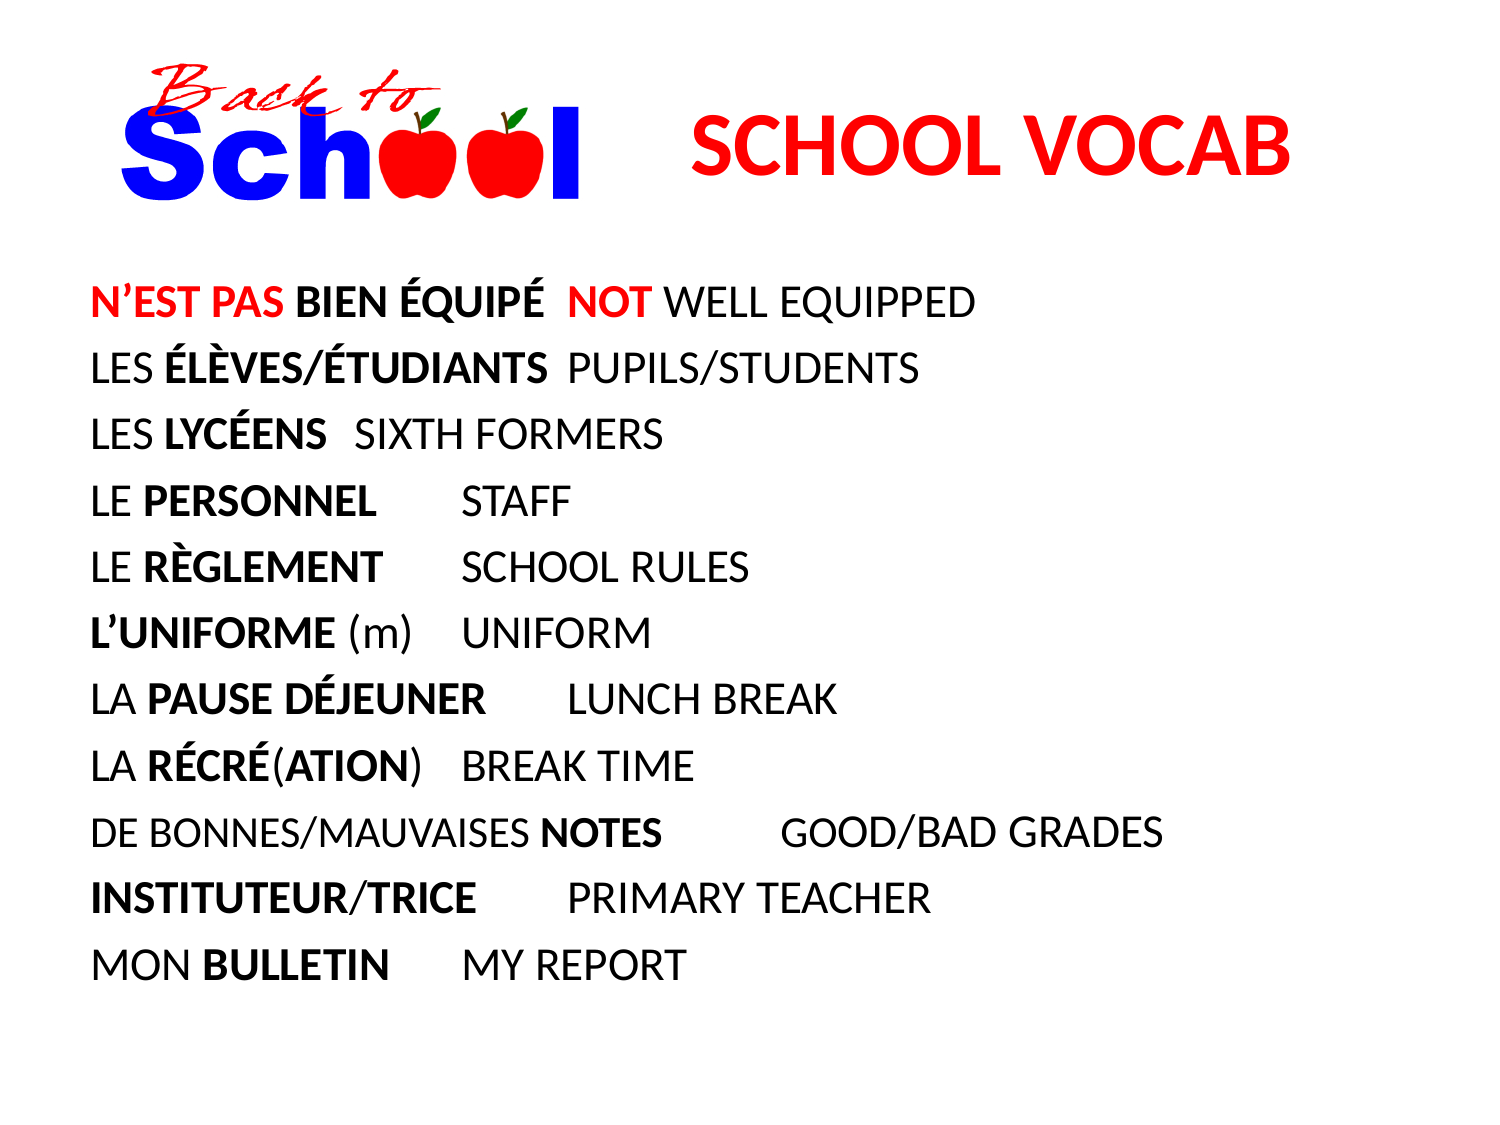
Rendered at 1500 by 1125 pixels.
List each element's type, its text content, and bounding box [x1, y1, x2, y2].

list N’EST PAS BIEN ÉQUIPÉ NOT WELL EQUIPPED LES ÉLÈVES/ÉTUDIANTS PUPILS/STUDENTS LES LYCÉENS SIXTH FORMERS LE PERSONNEL STAFF LE RÈGLEMENT SCHOOL RULES L’UNIFORME (m) UNIFORM LA PAUSE DÉJEUNER LUNCH BREAK LA RÉCRÉ(ATION) BREAK TIME DE BONNES/MAUVAISES NOTES GOOD/BAD GRADES INSTITUTEUR/TRICE PRIMARY TEACHER MON BULLETIN MY REPORT [75, 262, 1425, 1005]
title SCHOOL VOCAB [75, 45, 1425, 233]
picture [116, 58, 587, 203]
